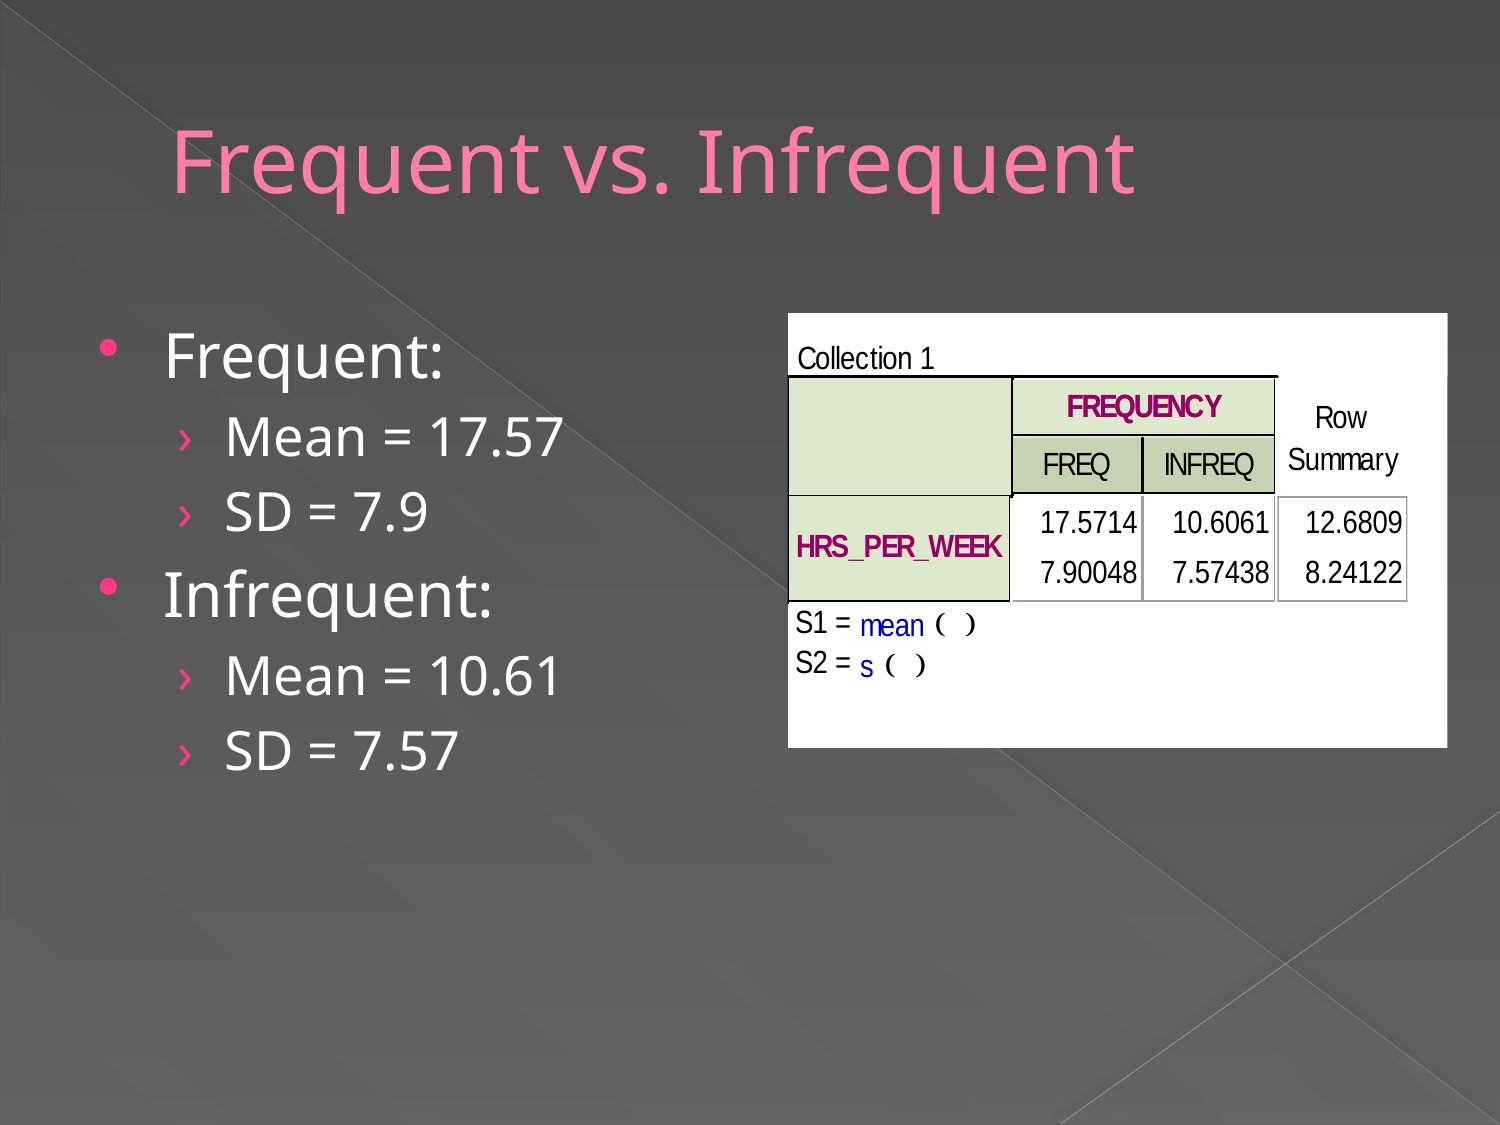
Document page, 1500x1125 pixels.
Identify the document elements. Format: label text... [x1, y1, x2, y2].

list Frequent: Mean = 17.57 SD = 7.9 Infrequent: Mean = 10.61 SD = 7.57 [75, 308, 750, 1059]
picture [787, 312, 1451, 751]
title Frequent vs. Infrequent [75, 43, 1425, 274]
